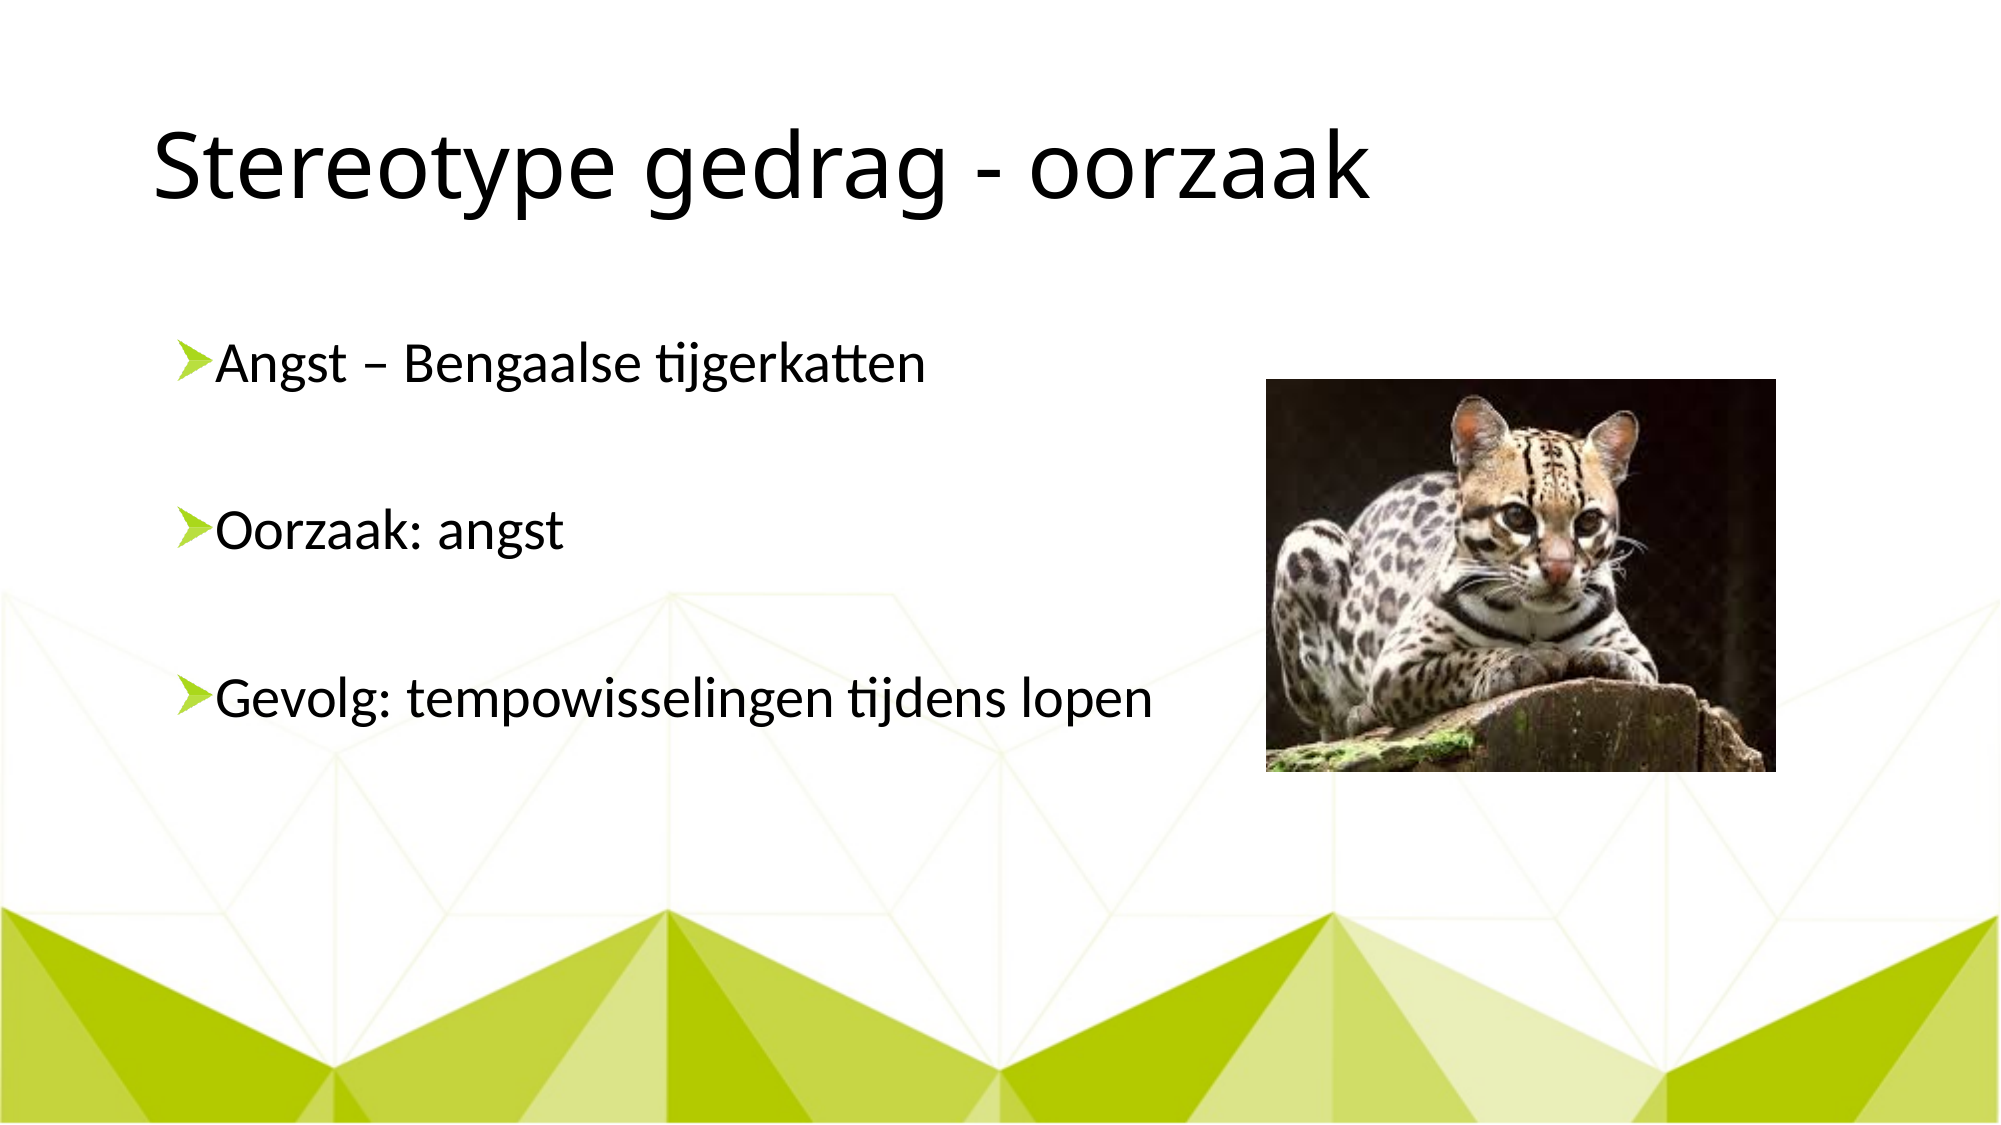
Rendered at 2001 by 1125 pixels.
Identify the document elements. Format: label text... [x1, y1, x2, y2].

list [137, 299, 1863, 1014]
picture [0, 0, 2001, 1125]
text_box Angst – Bengaalse tijgerkatten Oorzaak: angst Gevolg: tempowisselingen tijdens lopen [162, 324, 1888, 1039]
title Stereotype gedrag - oorzaak [137, 59, 1863, 278]
